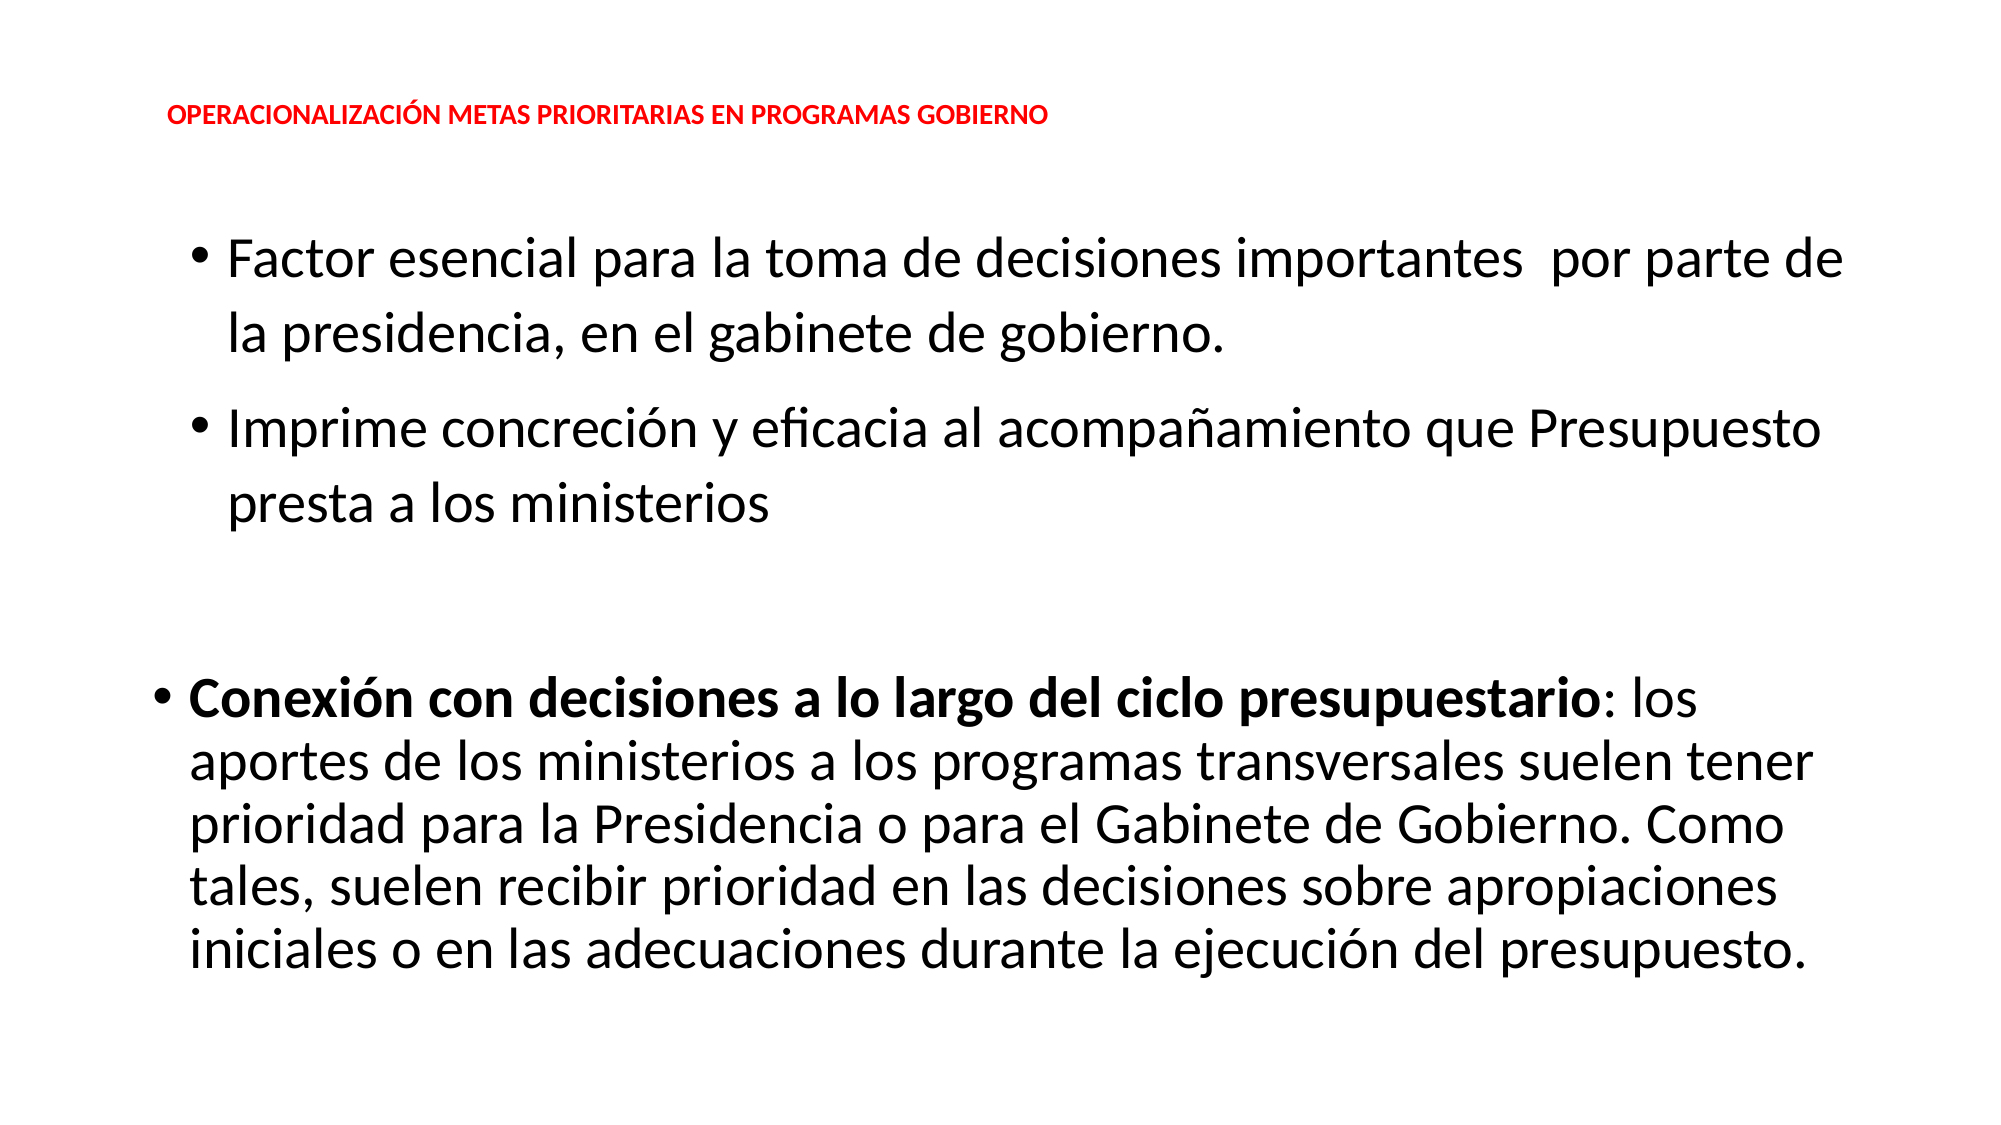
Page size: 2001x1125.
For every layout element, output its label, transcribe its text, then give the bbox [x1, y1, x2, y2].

title OPERACIONALIZACIÓN METAS PRIORITARIAS EN PROGRAMAS GOBIERNO [137, 59, 1863, 116]
list Factor esencial para la toma de decisiones importantes por parte de la presidencia, en el gabinete de gobierno. Imprime concreción y eficacia al acompañamiento que Presupuesto presta a los ministerios Conexión con decisiones a lo largo del ciclo presupuestario: los aportes de los ministerios a los programas transversales suelen tener prioridad para la Presidencia o para el Gabinete de Gobierno. Como tales, suelen recibir prioridad en las decisiones sobre apropiaciones iniciales o en las adecuaciones durante la ejecución del presupuesto. [137, 116, 1863, 1014]
